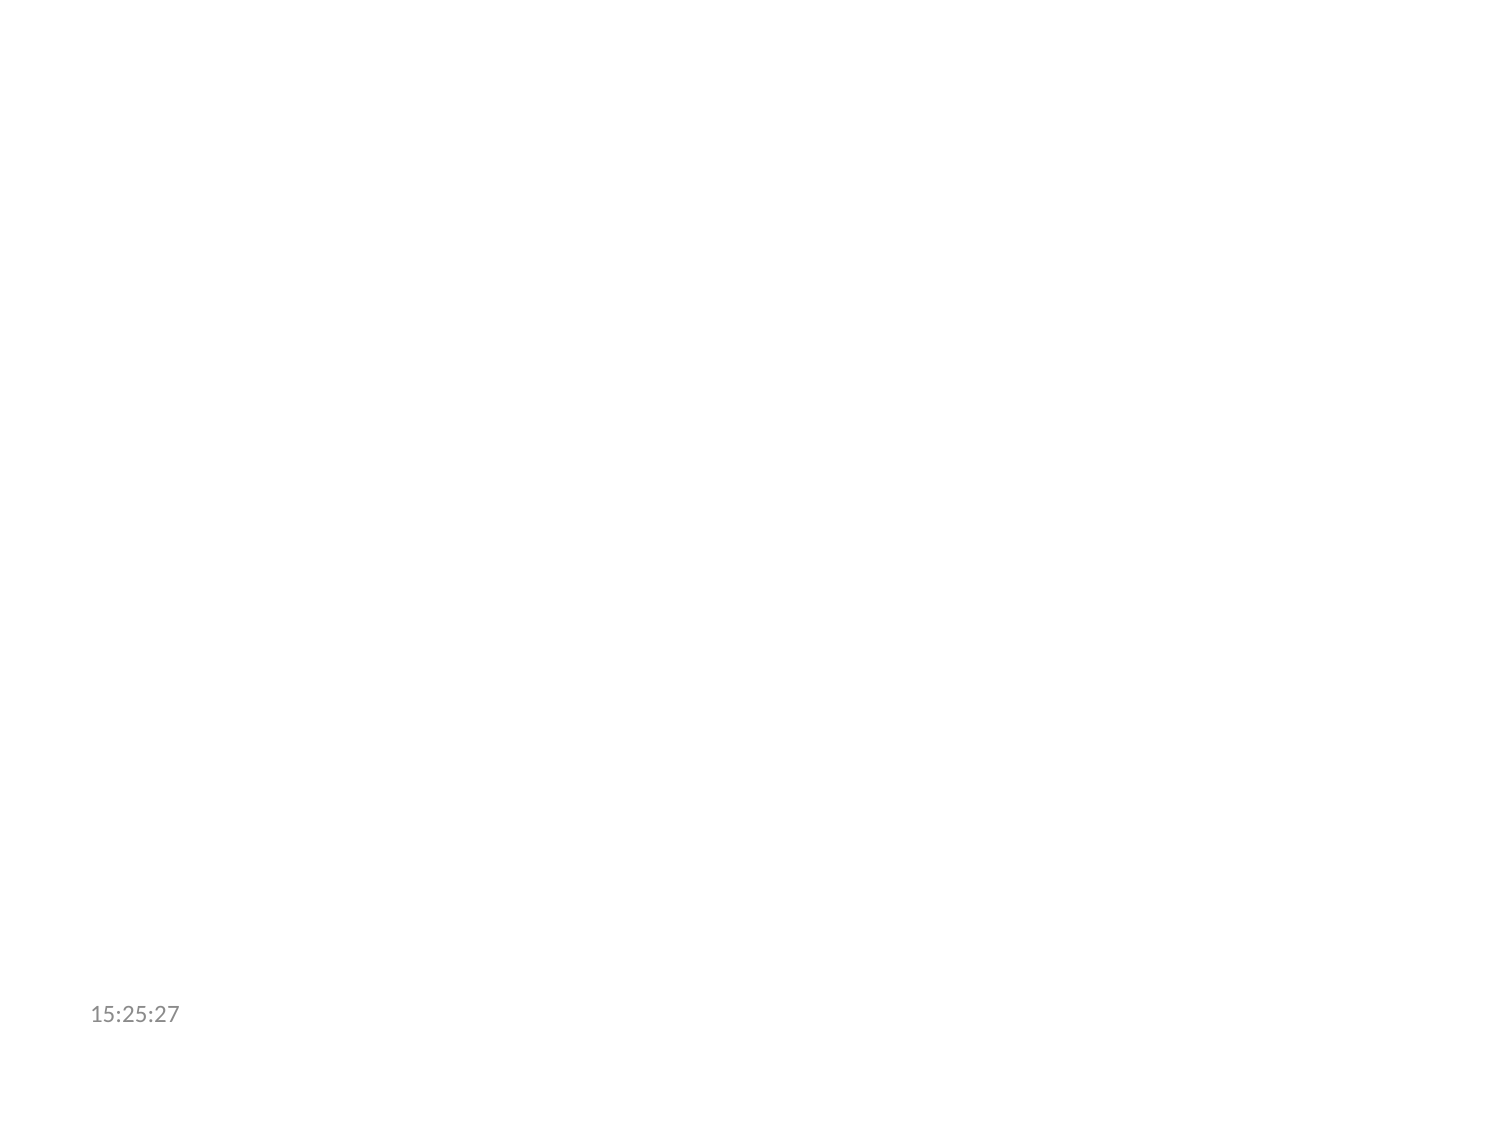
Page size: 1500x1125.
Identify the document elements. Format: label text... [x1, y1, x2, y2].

text_box 15:35:09 [75, 982, 425, 1043]
